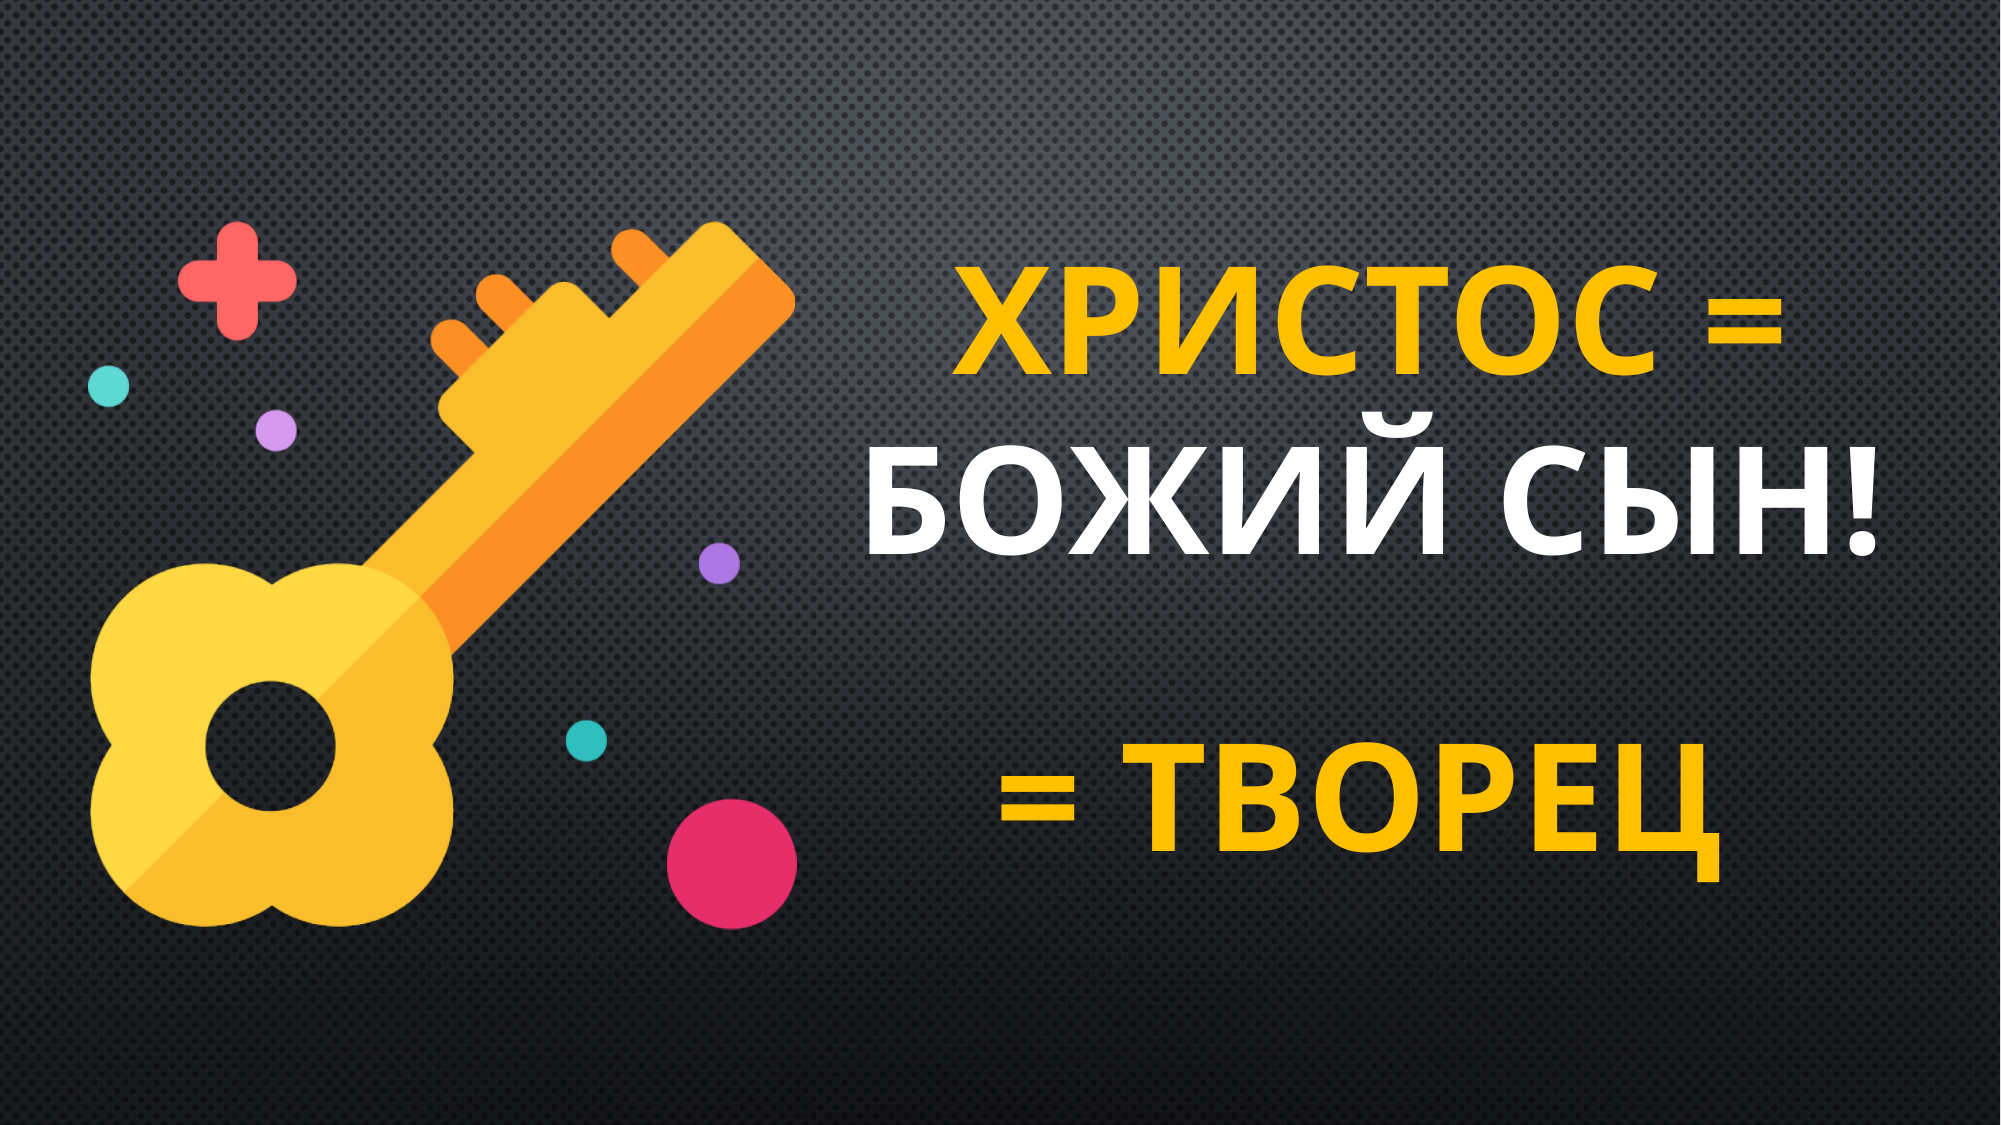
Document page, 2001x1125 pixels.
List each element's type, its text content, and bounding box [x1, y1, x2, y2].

subtitle ХРИСТОС = БОЖИЙ СЫН! [748, 216, 1993, 694]
picture [88, 221, 797, 930]
text_box = ТВОРЕЦ [853, 693, 1866, 953]
